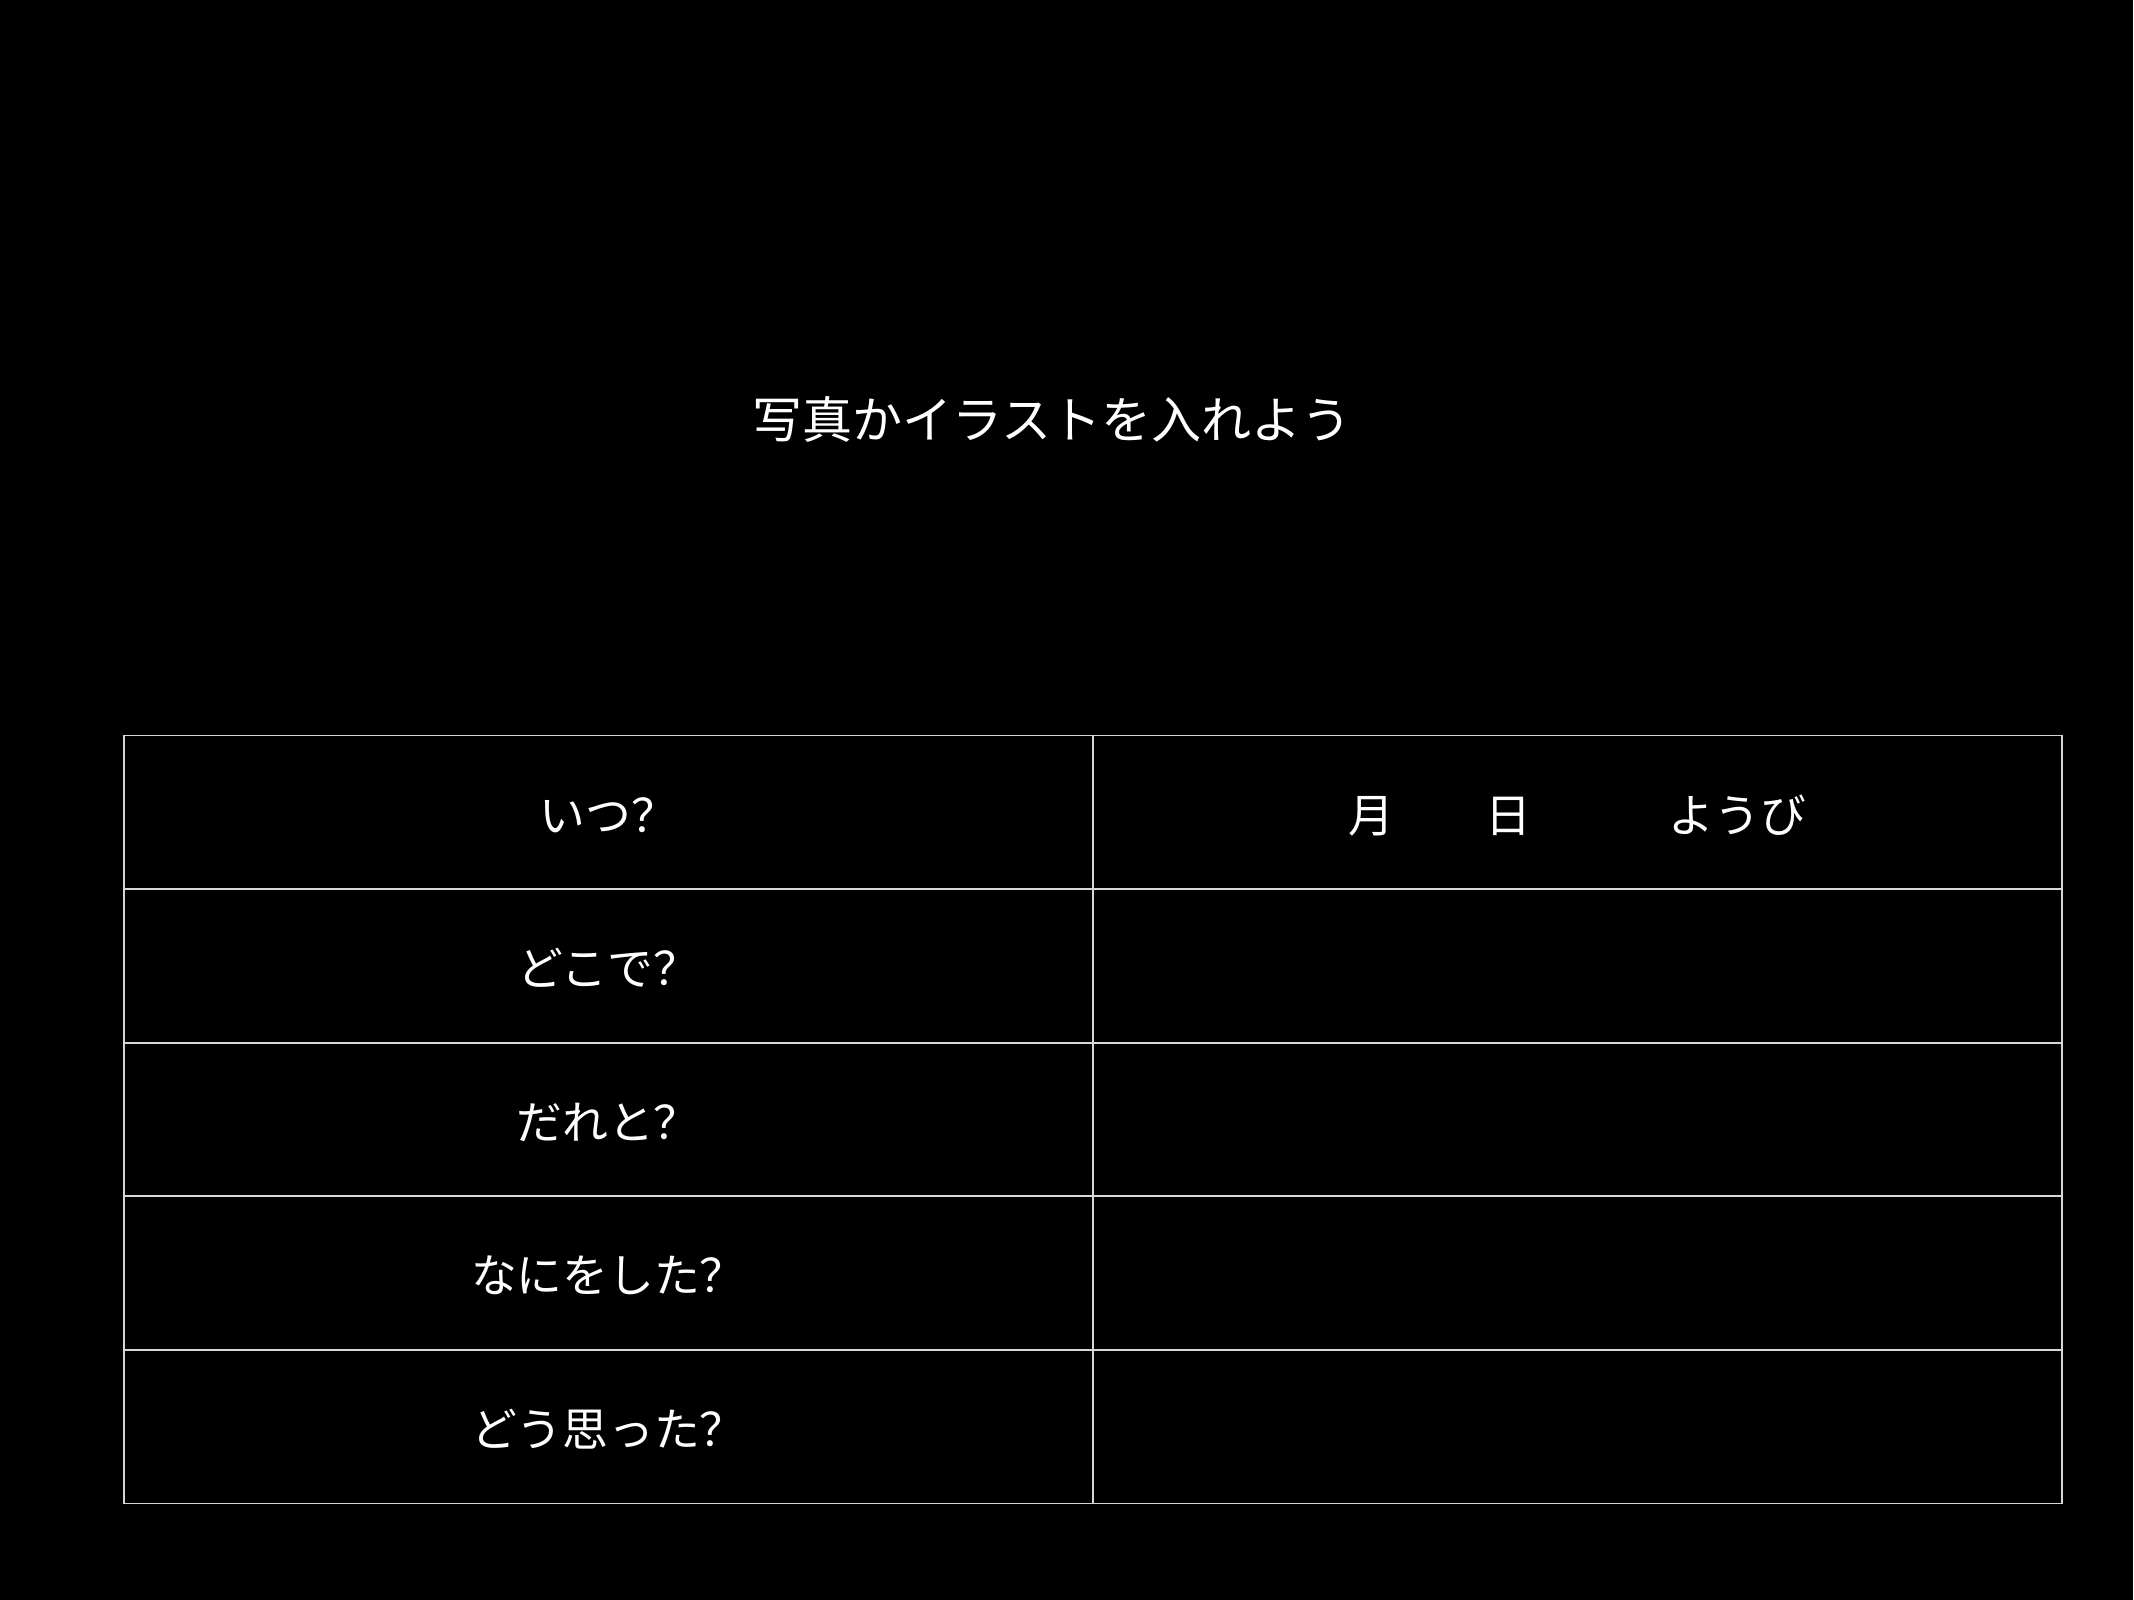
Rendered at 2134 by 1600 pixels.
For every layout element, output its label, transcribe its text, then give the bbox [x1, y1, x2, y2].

table_cell どう思った？ [125, 1351, 1092, 1503]
table_cell [1094, 890, 2061, 1042]
table_cell [1094, 1351, 2061, 1503]
table_cell なにをした？ [125, 1197, 1092, 1349]
table_cell だれと？ [125, 1044, 1092, 1195]
table_header いつ？ [125, 736, 1092, 888]
table_cell [1094, 1197, 2061, 1349]
table_cell どこで？ [125, 890, 1092, 1042]
table_header 月 日 ようび [1094, 736, 2061, 888]
table_cell [1094, 1044, 2061, 1195]
text_box 写真かイラストを入れよう [744, 380, 1360, 457]
